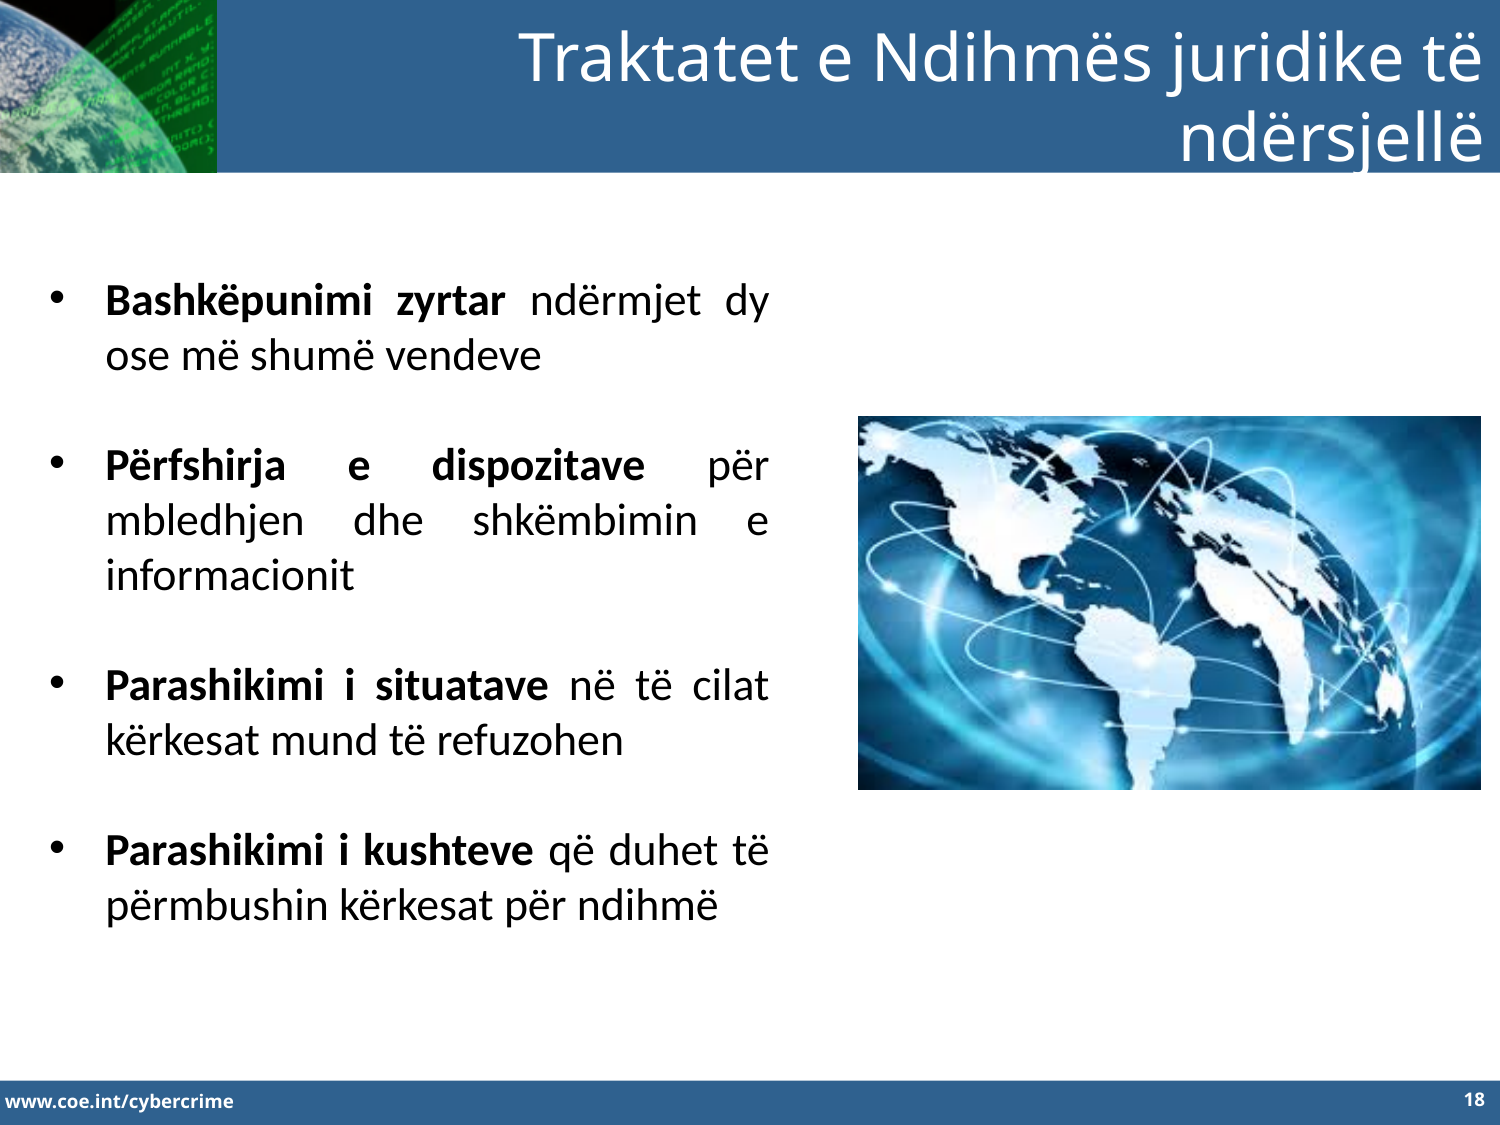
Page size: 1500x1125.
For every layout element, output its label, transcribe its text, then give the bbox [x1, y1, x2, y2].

picture [0, 1, 217, 173]
text_box Traktatet e Ndihmës juridike të ndërsjellë [280, 18, 1500, 171]
slide_number 18 [1149, 1079, 1500, 1125]
text_box Bashkëpunimi zyrtar ndërmjet dy ose më shumë vendeve Përfshirja e dispozitave për mbledhjen dhe shkëmbimin e informacionit Parashikimi i situatave në të cilat kërkesat mund të refuzohen Parashikimi i kushteve që duhet të përmbushin kërkesat për ndihmë [34, 262, 785, 937]
picture [858, 416, 1481, 790]
